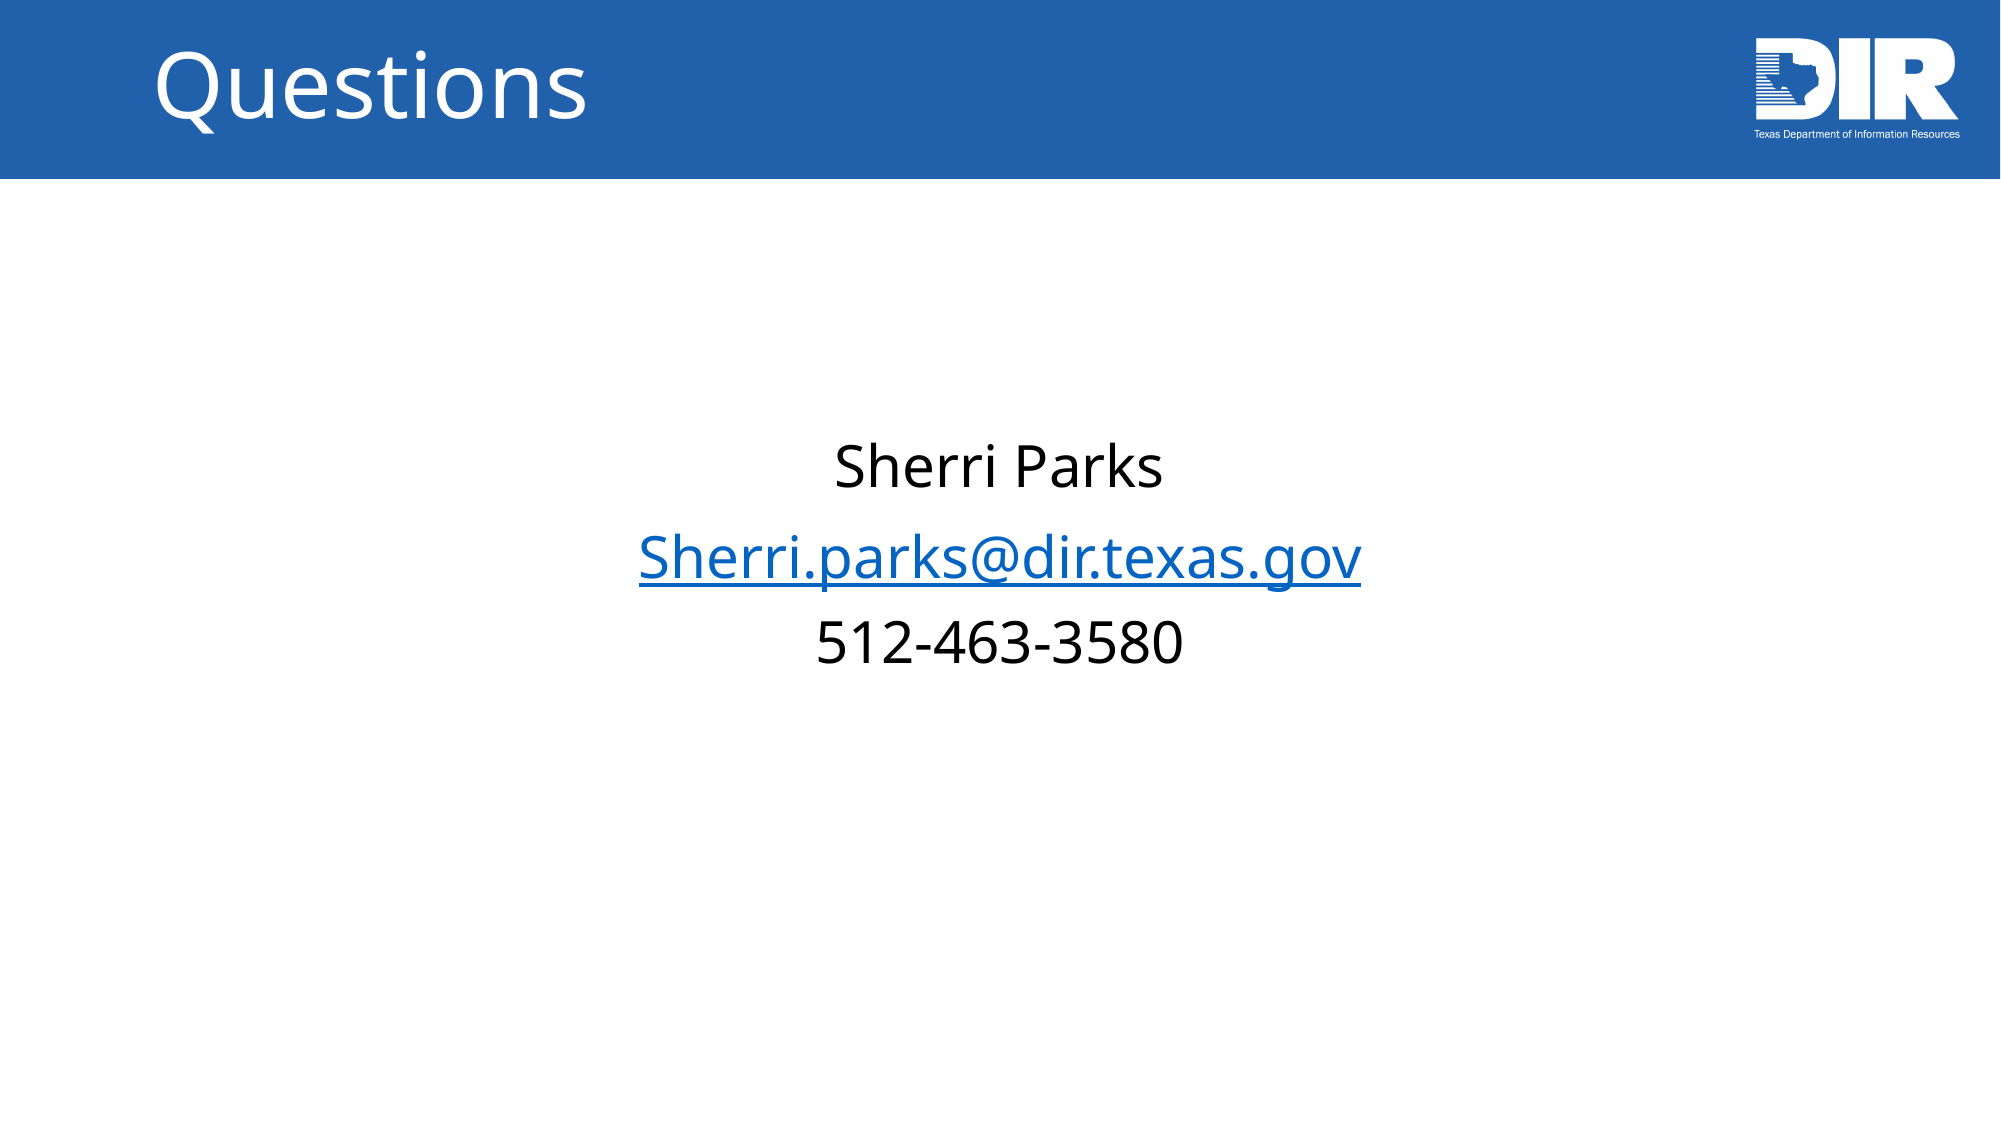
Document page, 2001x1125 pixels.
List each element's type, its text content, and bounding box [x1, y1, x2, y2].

picture [0, 0, 2001, 1125]
list Sherri Parks Sherri.parks@dir.texas.gov 512-463-3580 [137, 255, 1863, 1014]
title Questions [137, 0, 1863, 179]
